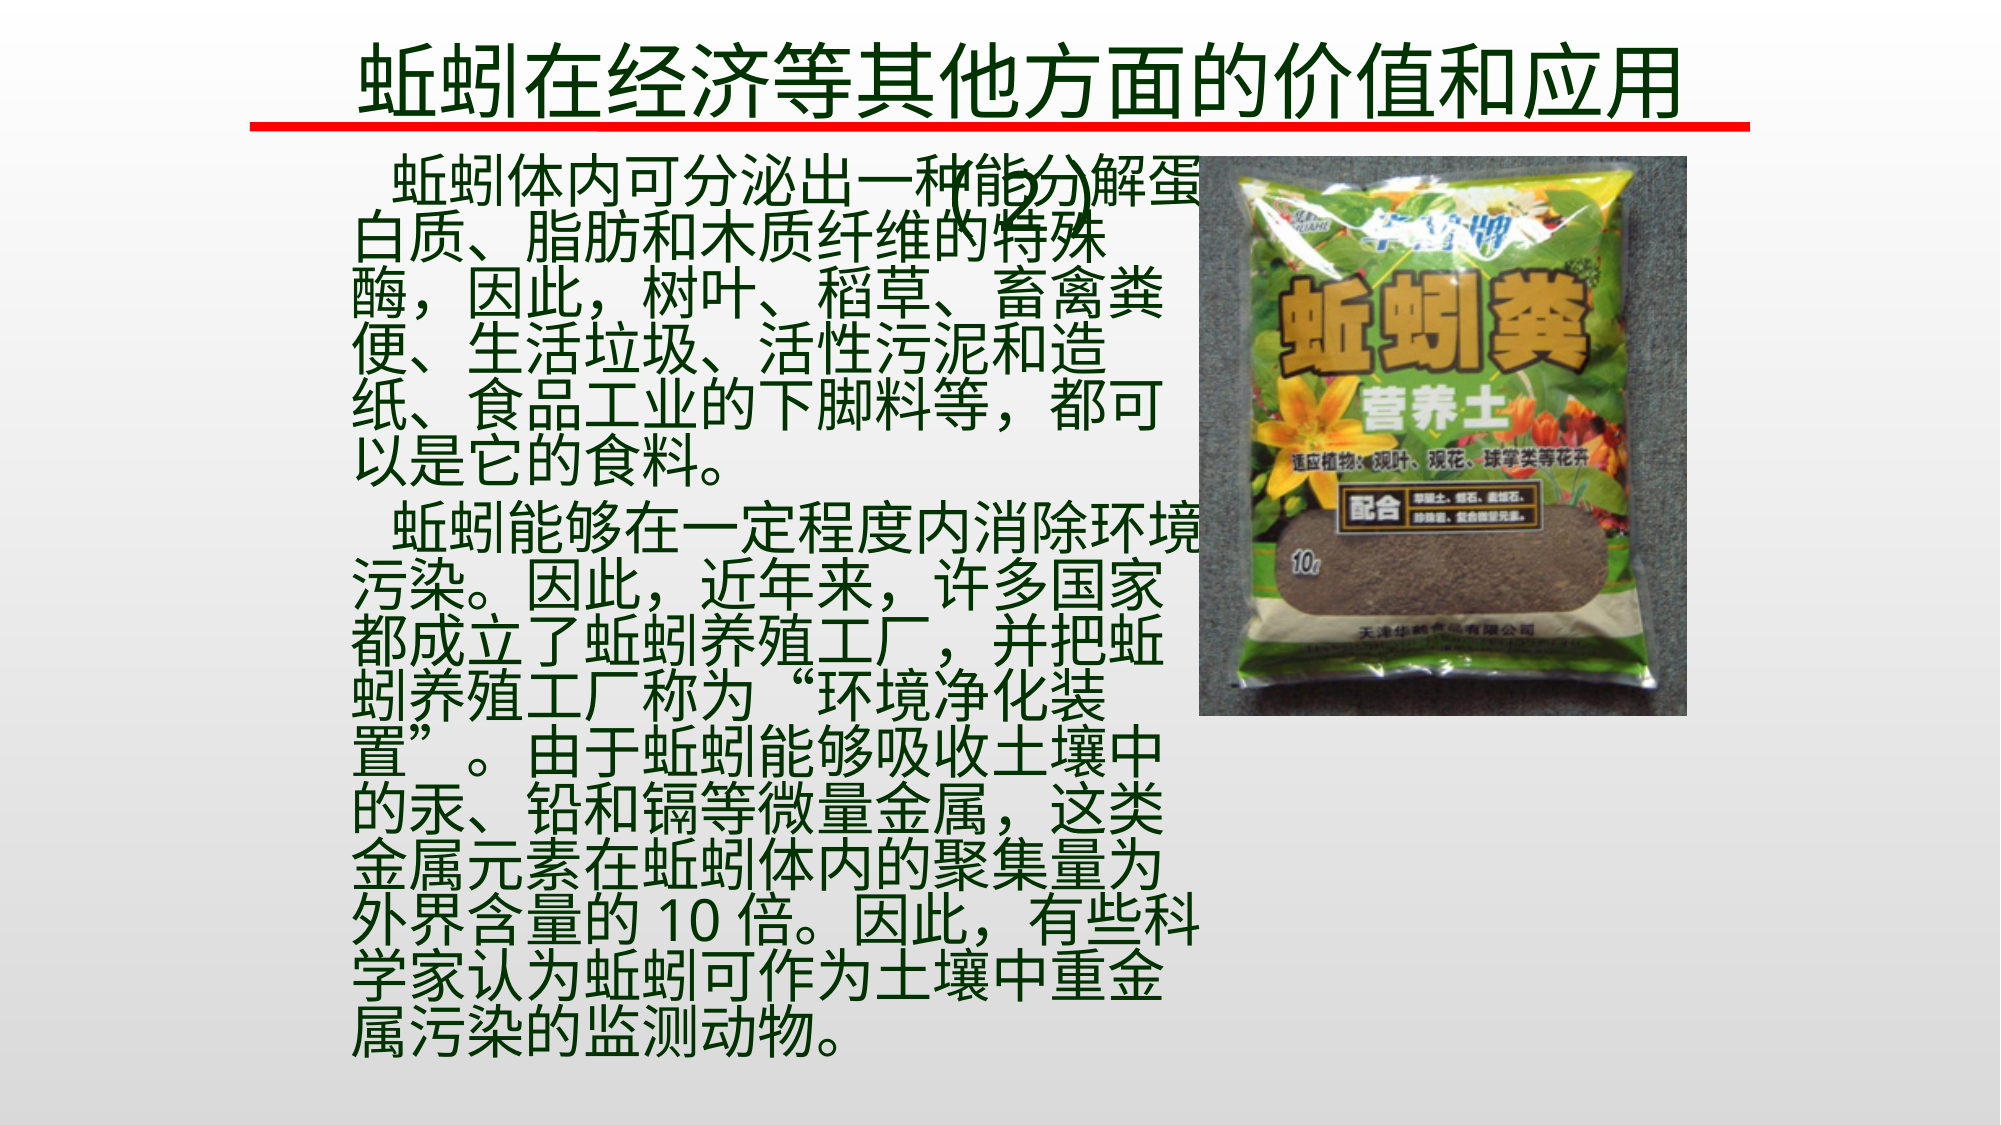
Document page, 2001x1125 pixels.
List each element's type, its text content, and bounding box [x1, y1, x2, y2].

text_box 蚯蚓在经济等其他方面的价值和应用（2） [232, 1, 1780, 114]
text_box 蚯蚓体内可分泌出一种能分解蛋白质、脂肪和木质纤维的特殊酶，因此，树叶、稻草、畜禽粪便、生活垃圾、活性污泥和造纸、食品工业的下脚料等，都可以是它的食料。 蚯蚓能够在一定程度内消除环境污染。因此，近年来，许多国家都成立了蚯蚓养殖工厂，并把蚯蚓养殖工厂称为“环境净化装置”。由于蚯蚓能够吸收土壤中的汞、铅和镉等微量金属，这类金属元素在蚯蚓体内的聚集量为外界含量的10倍。因此，有些科学家认为蚯蚓可作为土壤中重金属污染的监测动物。 [335, 82, 1233, 817]
picture [1199, 156, 1687, 716]
